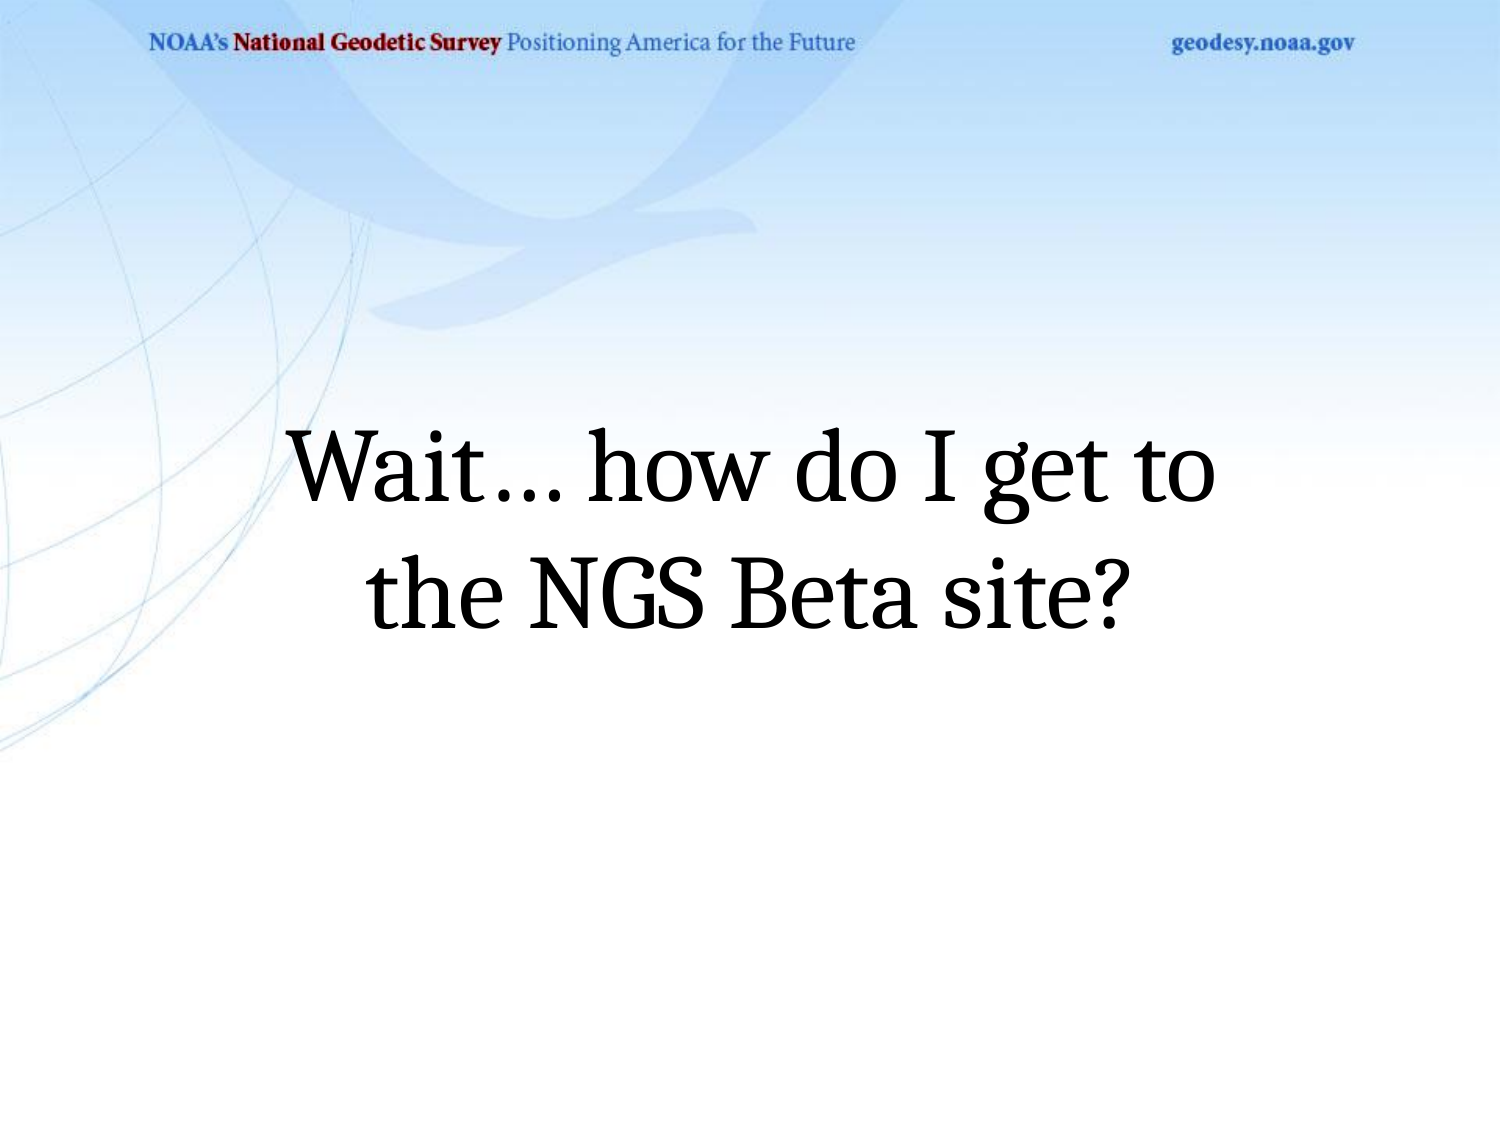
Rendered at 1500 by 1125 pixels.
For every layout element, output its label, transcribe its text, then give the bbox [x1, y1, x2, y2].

title Wait… how do I get to the NGS Beta site? [252, 429, 1251, 617]
picture [0, 0, 1500, 1125]
